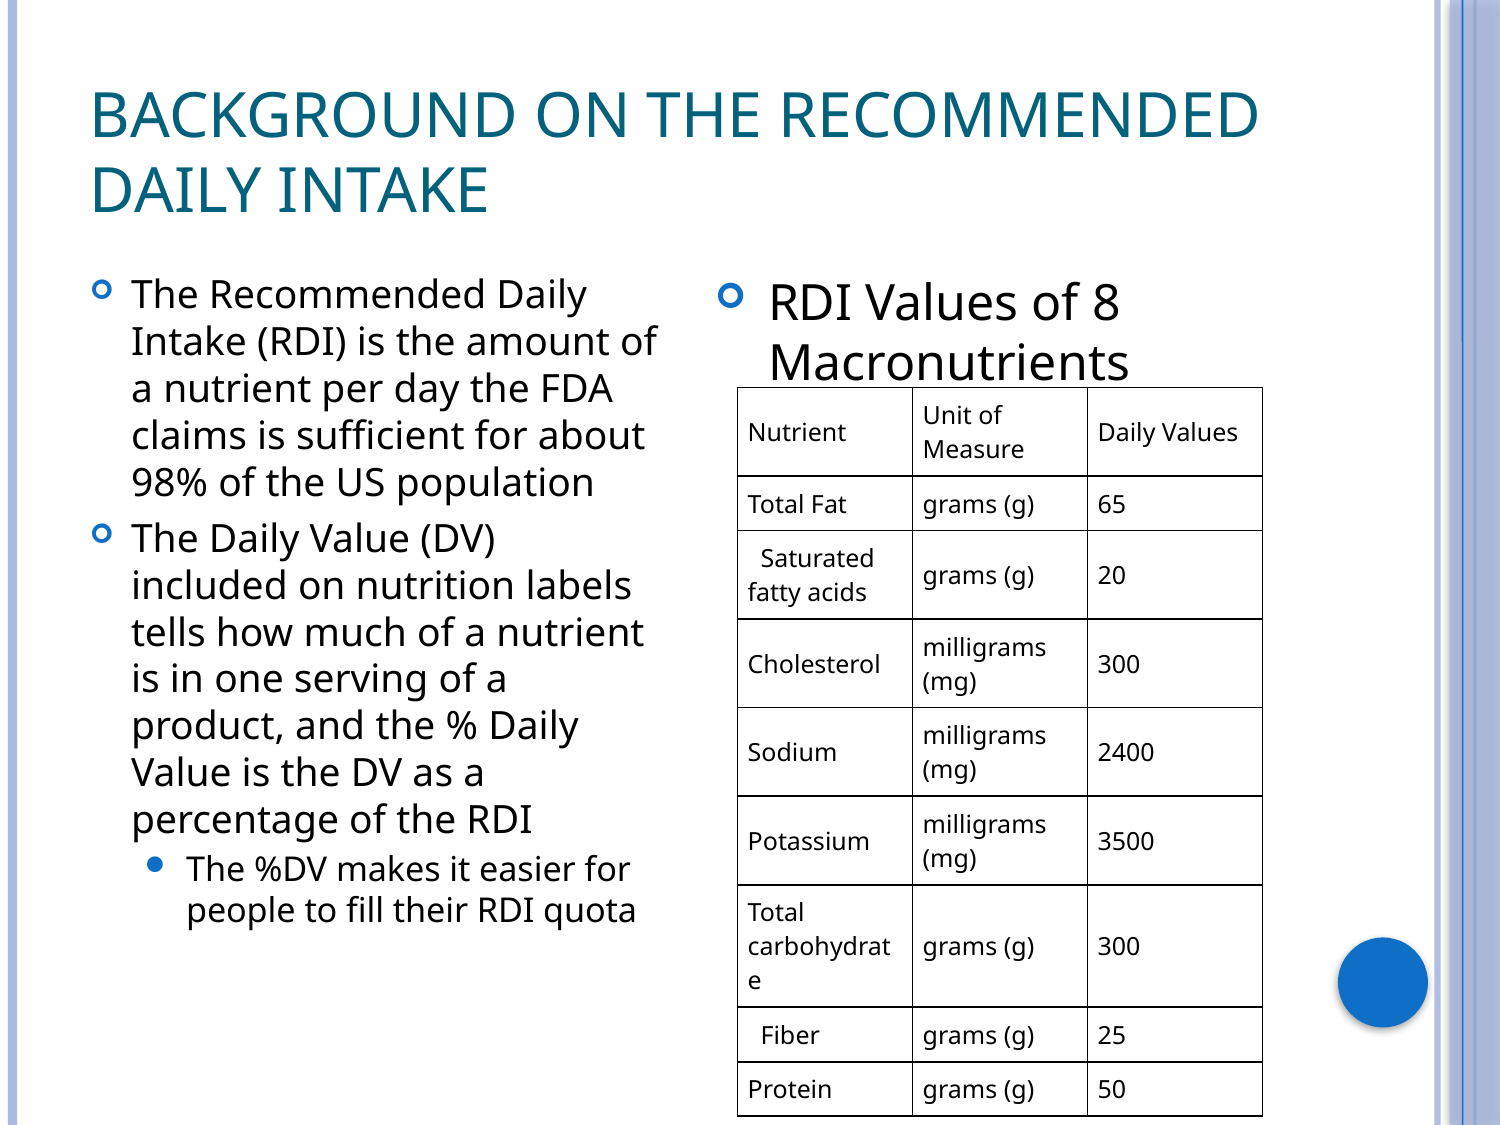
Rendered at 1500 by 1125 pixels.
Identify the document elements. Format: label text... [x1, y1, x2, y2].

table_cell grams (g) [913, 886, 1087, 1006]
table_cell Sodium [738, 708, 912, 795]
table_cell 300 [1088, 620, 1262, 707]
table_cell Potassium [738, 797, 912, 884]
table_cell grams (g) [913, 531, 1087, 618]
table_cell 20 [1088, 531, 1262, 618]
table_cell milligrams (mg) [913, 620, 1087, 707]
table_header Daily Values [1088, 388, 1262, 475]
table_cell 2400 [1088, 708, 1262, 795]
table_cell 300 [1088, 886, 1262, 1006]
table_cell 50 [1088, 1063, 1262, 1115]
table_cell milligrams (mg) [913, 797, 1087, 884]
table_cell Saturated fatty acids [738, 531, 912, 618]
table_cell 25 [1088, 1008, 1262, 1061]
title Background on The Recommended Daily Intake [75, 45, 1300, 233]
table_cell Total Fat [738, 477, 912, 530]
table_cell grams (g) [913, 1063, 1087, 1115]
table_cell Total carbohydrate [738, 886, 912, 1006]
table_cell Protein [738, 1063, 912, 1115]
table_cell Cholesterol [738, 620, 912, 707]
table_cell 65 [1088, 477, 1262, 530]
list RDI Values of 8 Macronutrients [700, 262, 1301, 1013]
table_header Unit of Measure [913, 388, 1087, 475]
table_cell 3500 [1088, 797, 1262, 884]
table_cell milligrams (mg) [913, 708, 1087, 795]
table_cell grams (g) [913, 477, 1087, 530]
table_header Nutrient [738, 388, 912, 475]
list The Recommended Daily Intake (RDI) is the amount of a nutrient per day the FDA claims is sufficient for about 98% of the US population The Daily Value (DV) included on nutrition labels tells how much of a nutrient is in one serving of a product, and the % Daily Value is the DV as a percentage of the RDI The %DV makes it easier for people to fill their RDI quota [75, 262, 675, 1013]
table_cell grams (g) [913, 1008, 1087, 1061]
table_cell Fiber [738, 1008, 912, 1061]
